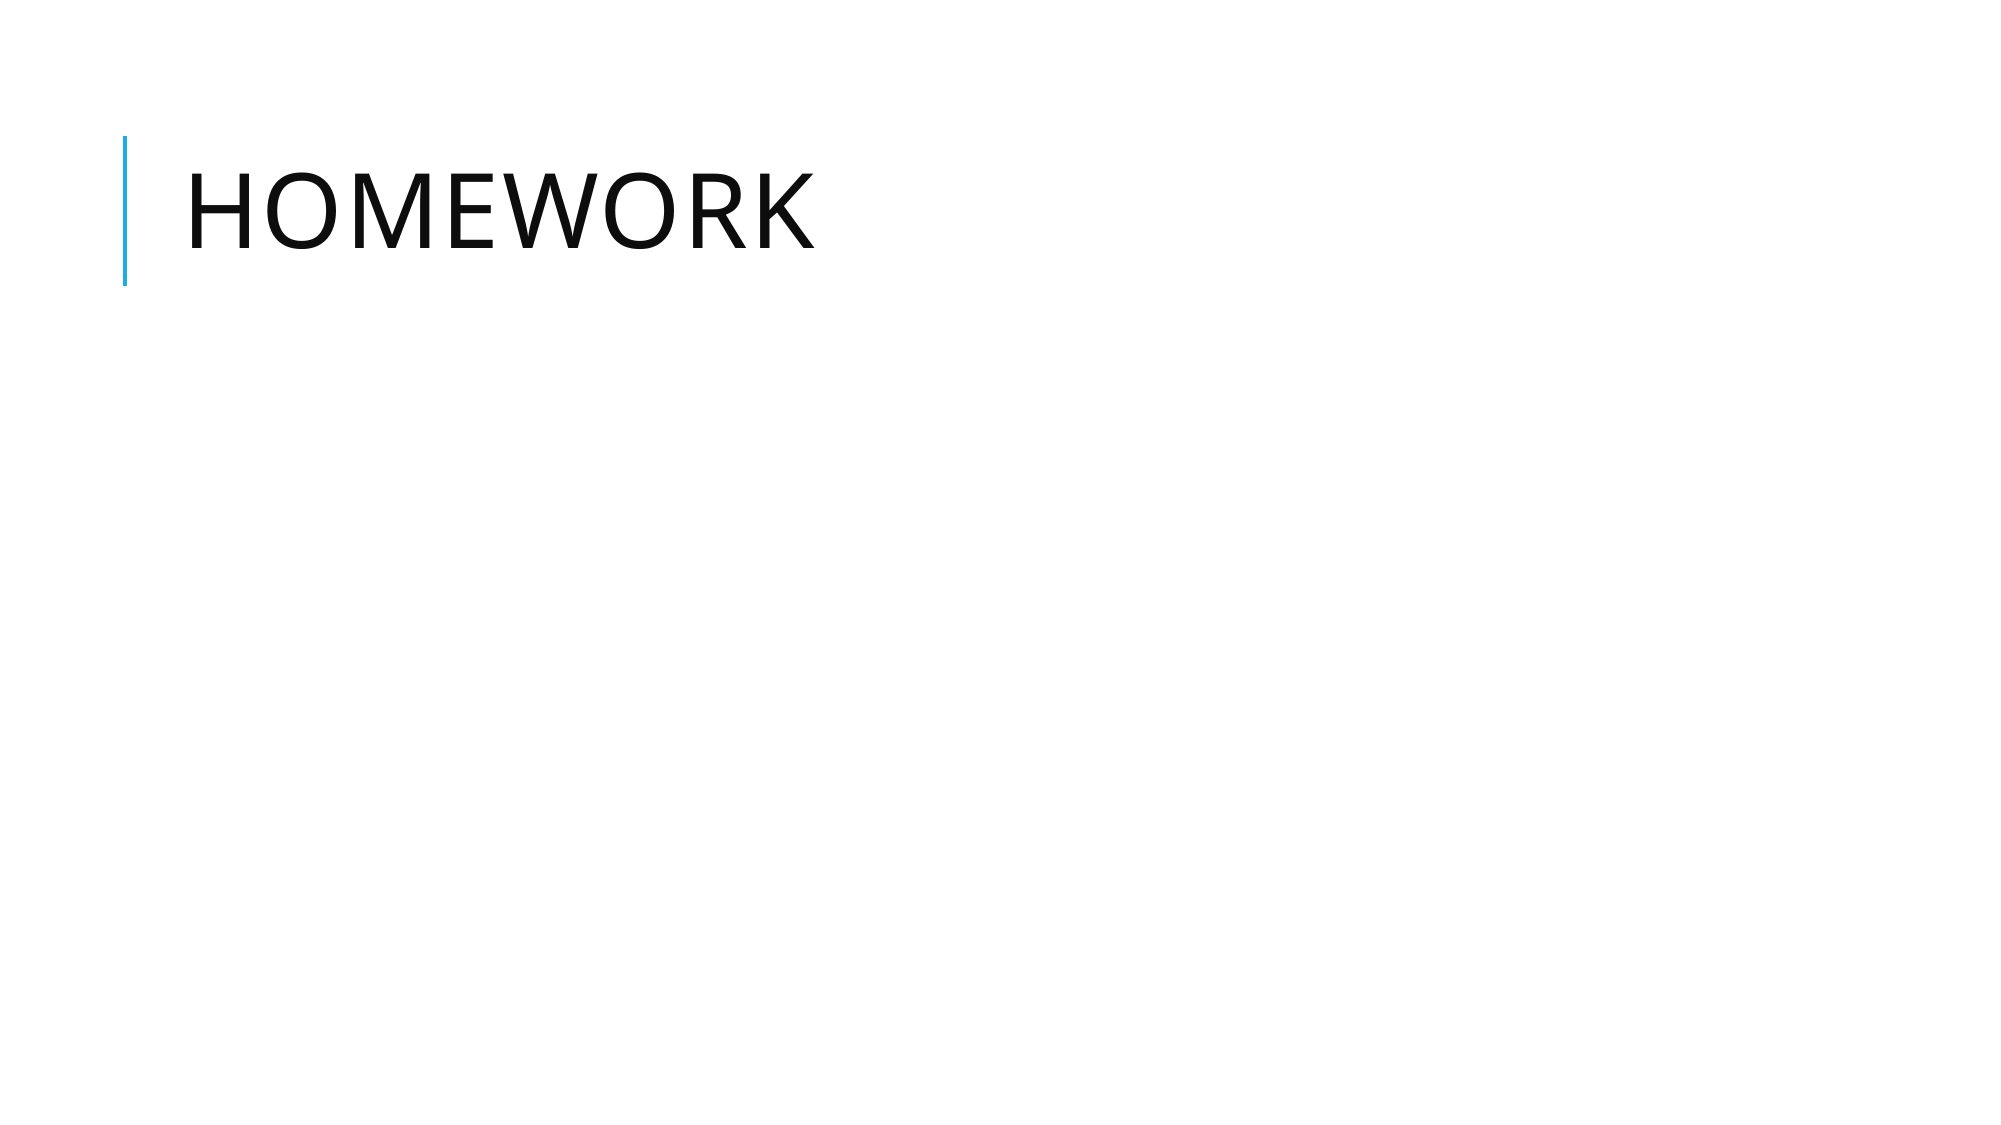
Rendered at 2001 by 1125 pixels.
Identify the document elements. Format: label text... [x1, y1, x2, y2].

title Homework [168, 96, 1763, 342]
